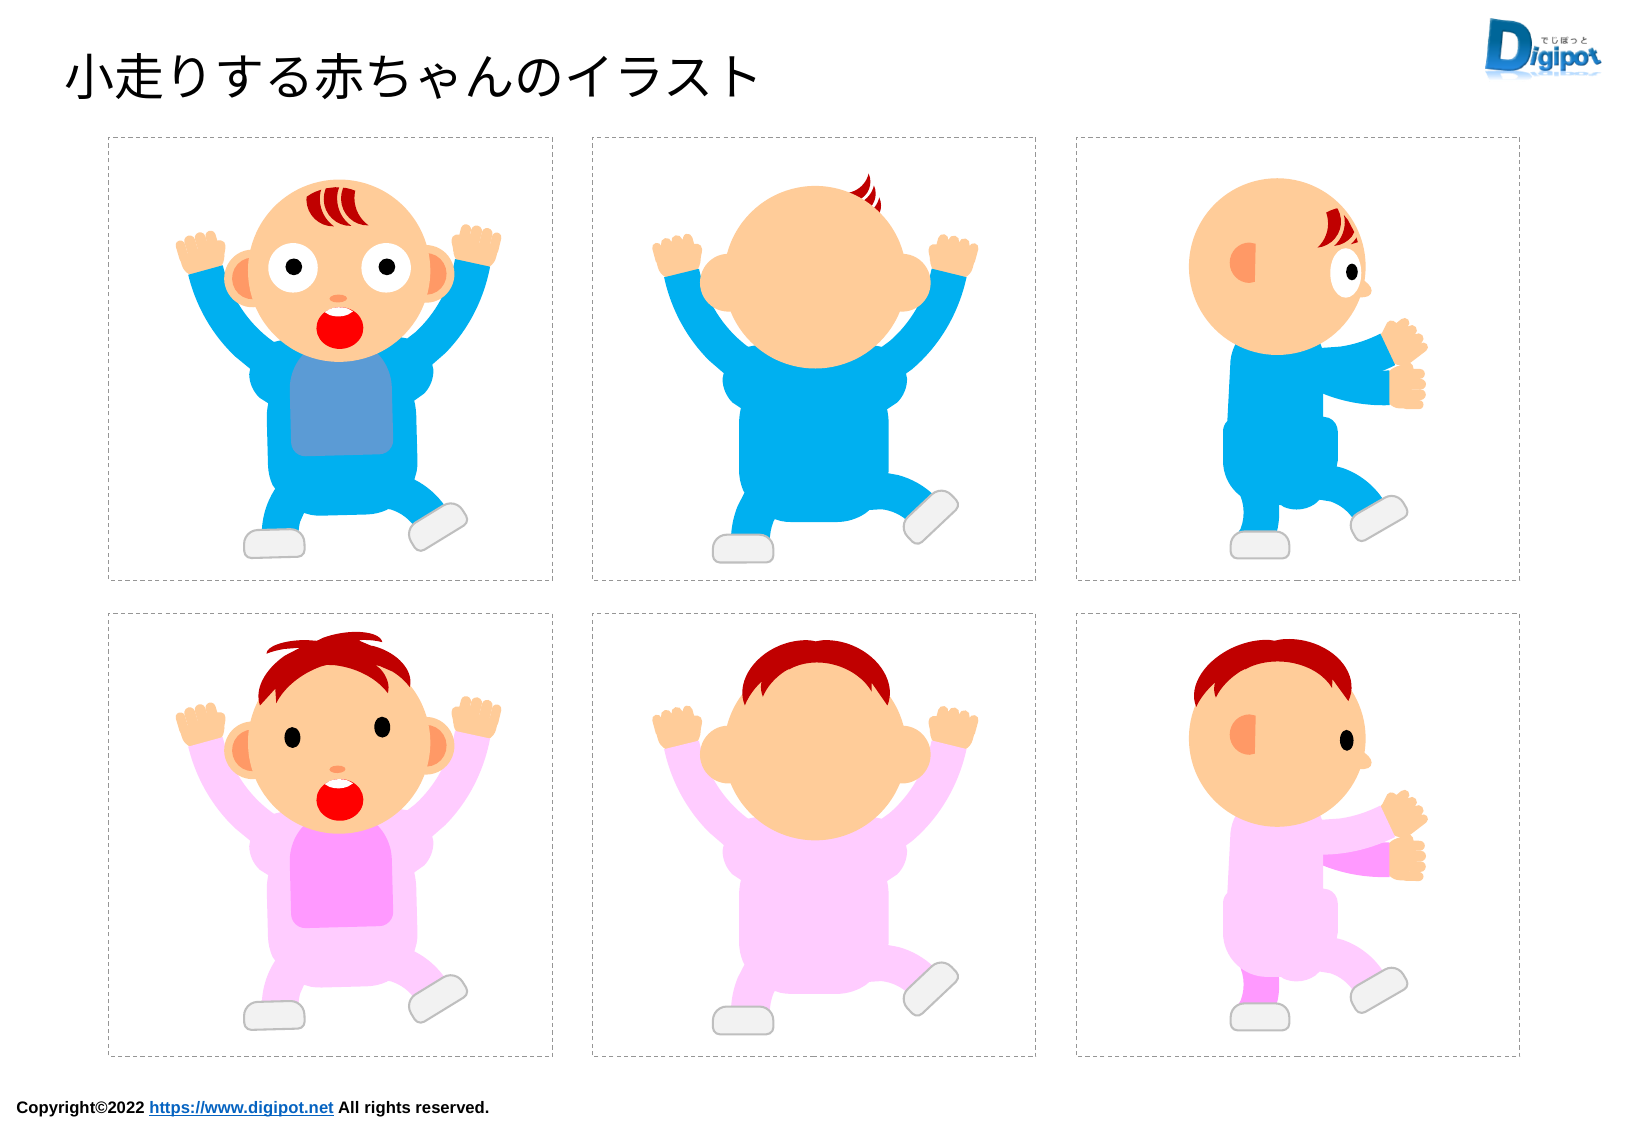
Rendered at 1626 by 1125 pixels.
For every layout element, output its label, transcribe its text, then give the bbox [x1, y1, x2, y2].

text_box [652, 177, 979, 563]
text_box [652, 635, 979, 1035]
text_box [178, 631, 499, 1030]
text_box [1188, 635, 1423, 1031]
picture [1485, 18, 1602, 82]
text_box 小走りする赤ちゃんのイラスト [49, 38, 779, 113]
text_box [1188, 178, 1423, 559]
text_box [178, 179, 499, 558]
